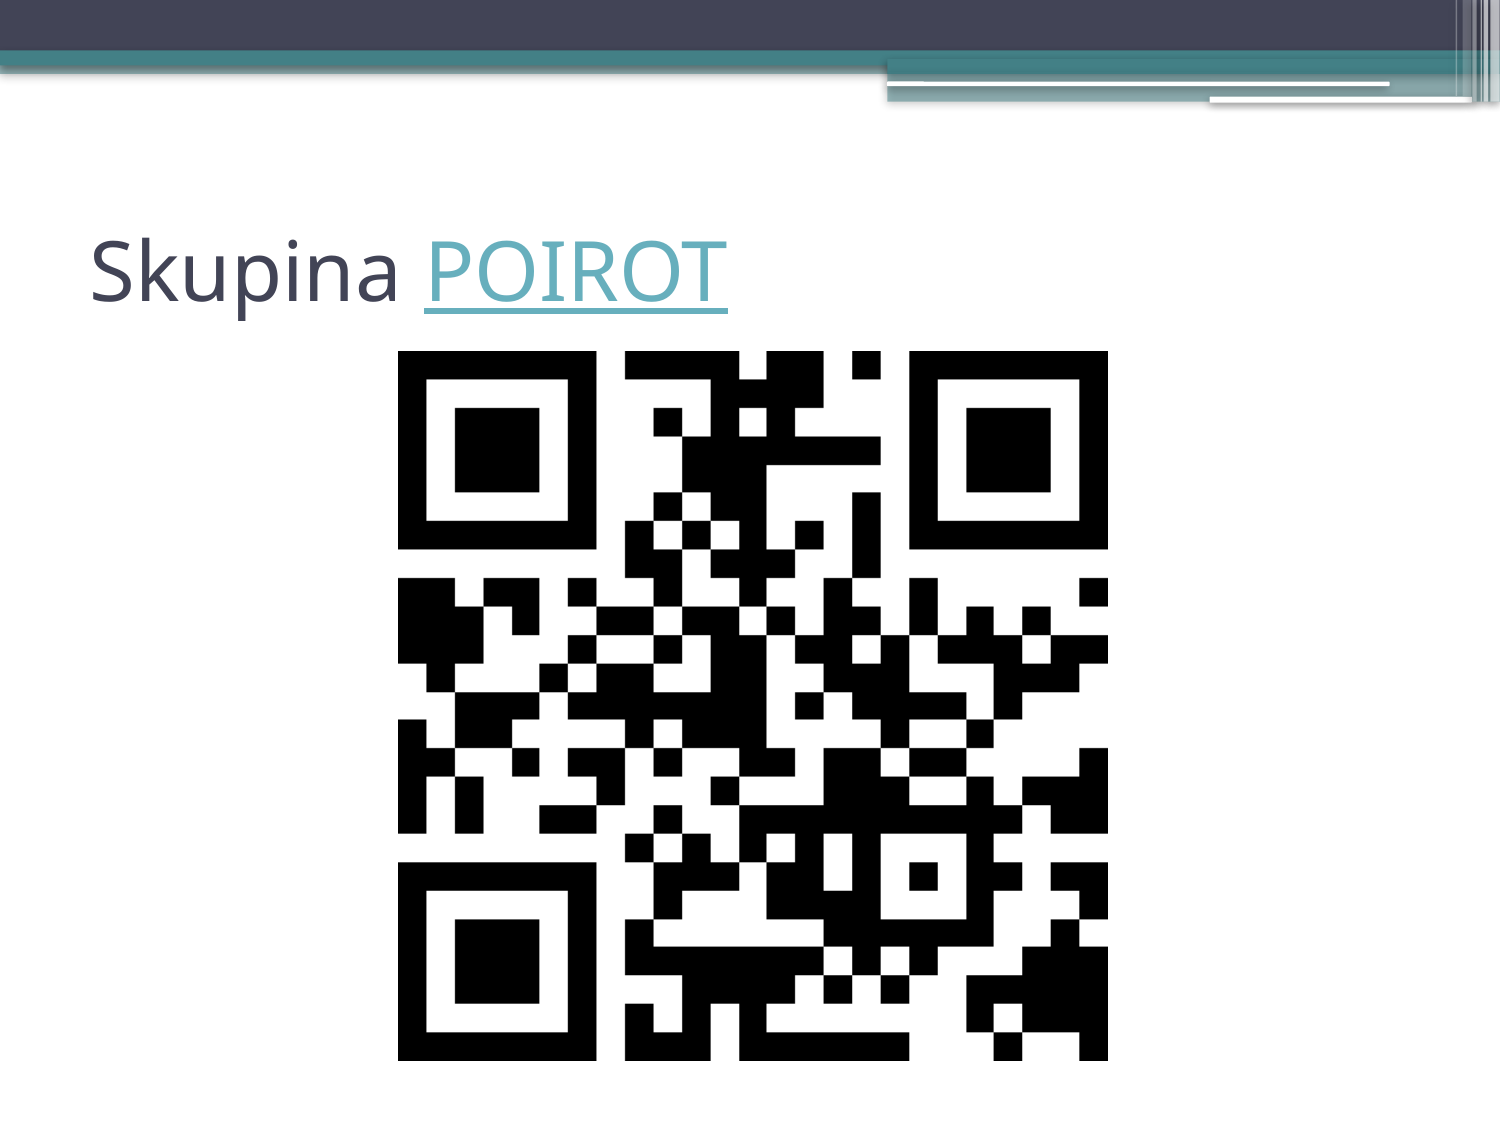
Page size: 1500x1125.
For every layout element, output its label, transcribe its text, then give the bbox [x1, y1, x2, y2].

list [398, 351, 1108, 1062]
title Skupina POIROT [75, 187, 1425, 363]
